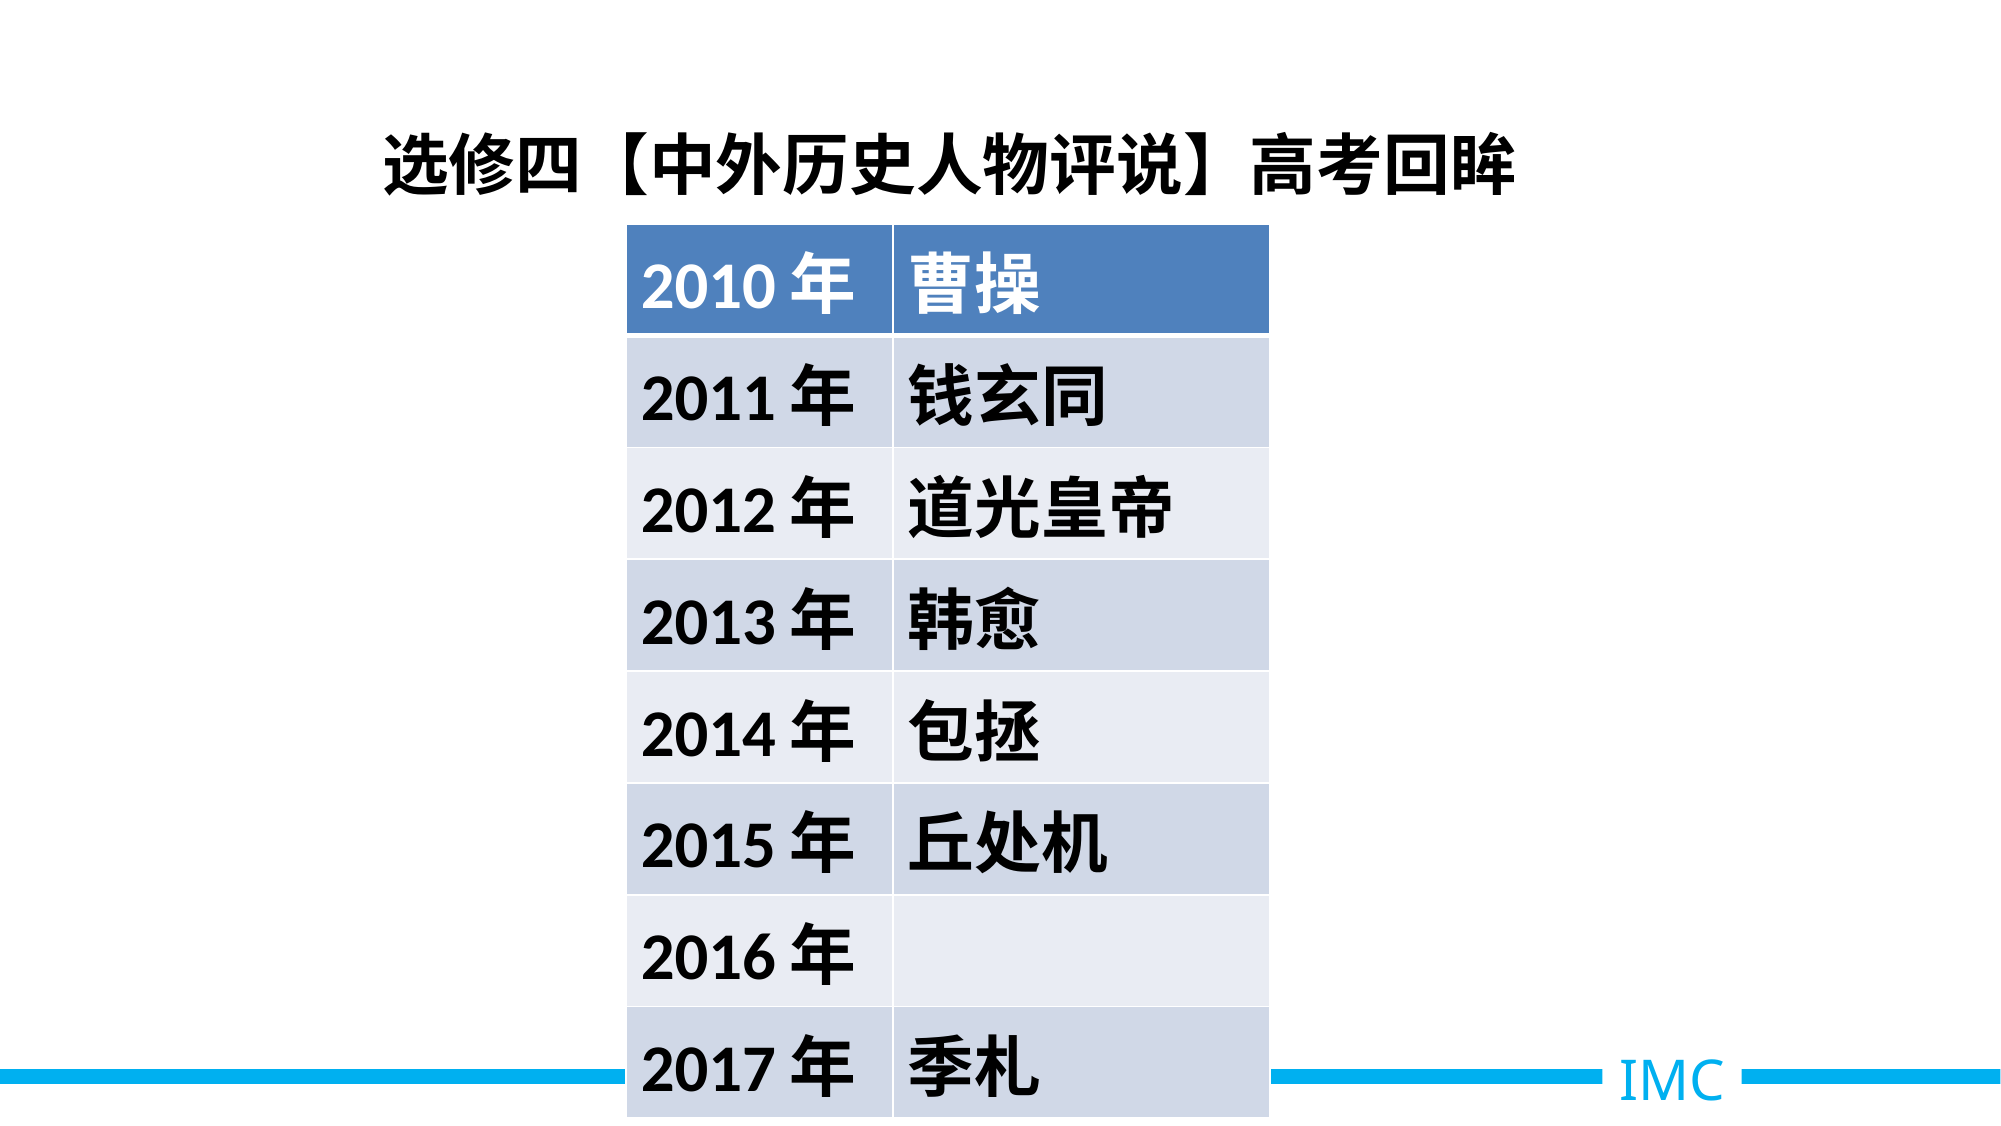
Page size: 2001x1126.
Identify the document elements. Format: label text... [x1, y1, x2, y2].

table_cell 韩愈 [894, 560, 1269, 670]
table_cell 季札 [894, 1007, 1269, 1117]
table_cell 2012年 [627, 448, 892, 558]
table_cell 2014年 [627, 672, 892, 782]
table_cell [894, 896, 1269, 1006]
table_cell 2011年 [627, 338, 892, 447]
table_cell 道光皇帝 [894, 448, 1269, 558]
table_cell 钱玄同 [894, 338, 1269, 447]
text_box 选修四【中外历史人物评说】高考回眸 [367, 115, 1833, 210]
table_cell 丘处机 [894, 784, 1269, 894]
table_header 曹操 [894, 225, 1269, 333]
table_header 2010年 [627, 225, 892, 333]
table_cell 2017年 [627, 1007, 892, 1117]
table_cell 2016年 [627, 896, 892, 1006]
table_cell 包拯 [894, 672, 1269, 782]
table_cell 2013年 [627, 560, 892, 670]
table_cell 2015年 [627, 784, 892, 894]
